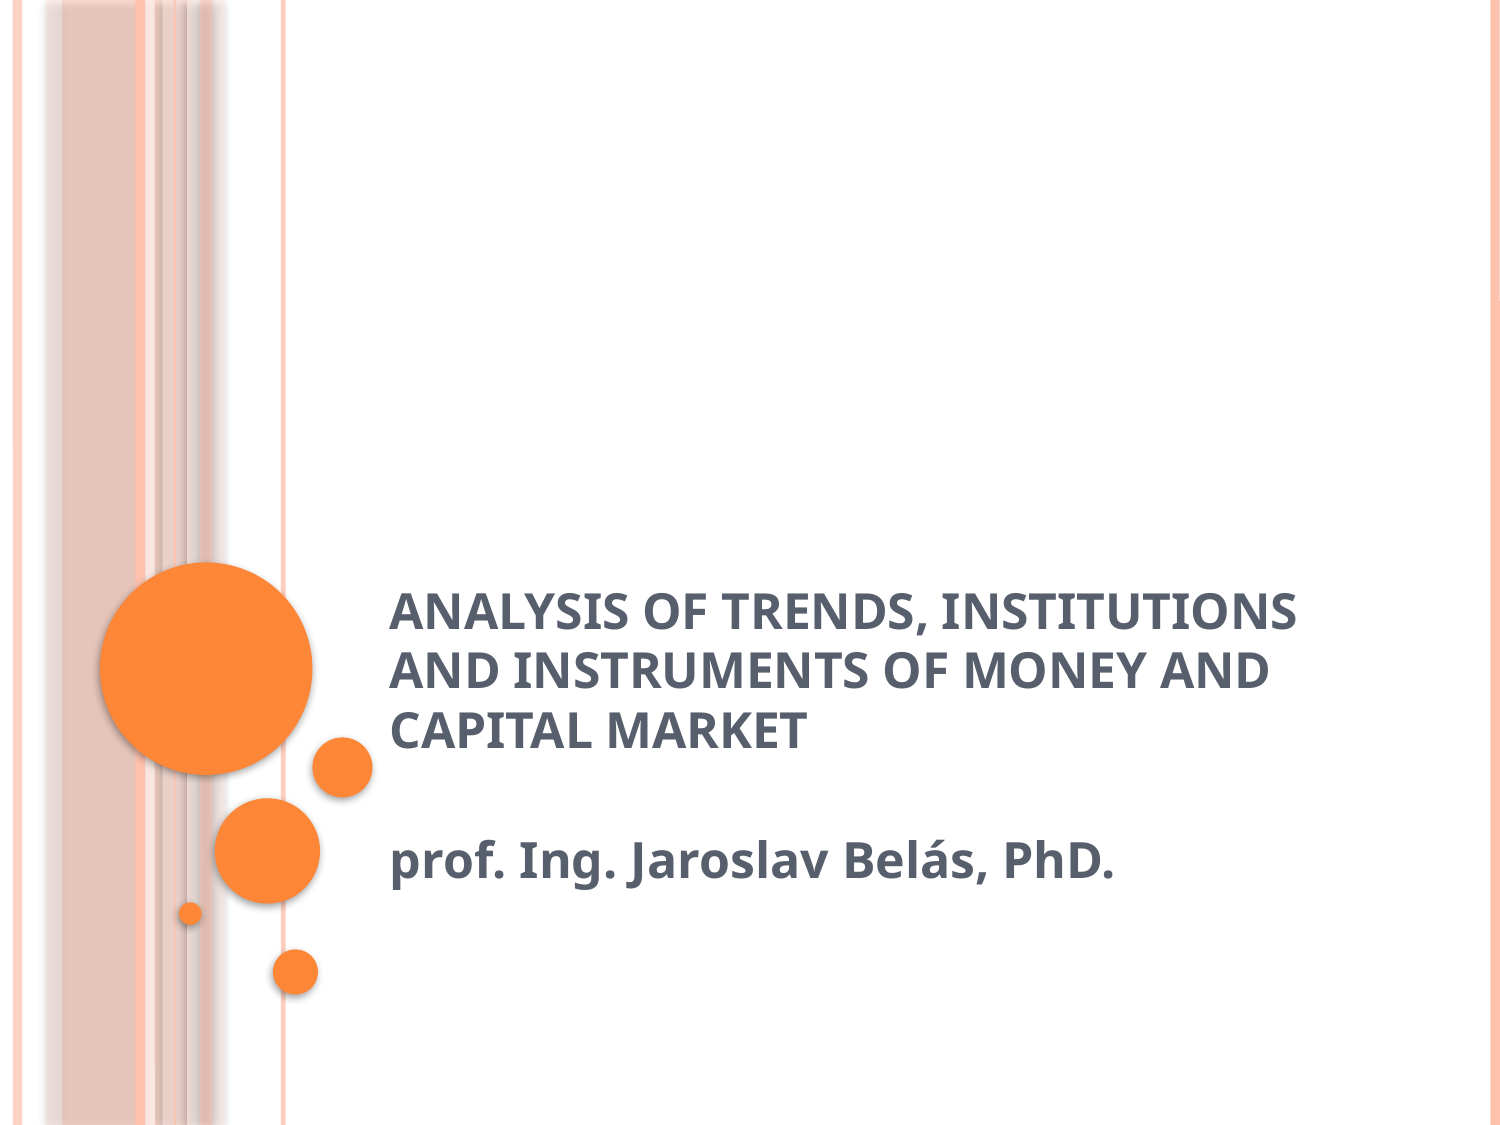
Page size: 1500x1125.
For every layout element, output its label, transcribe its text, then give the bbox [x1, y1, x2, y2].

title Analysis of trends, institutions and instruments of money and capital market [375, 512, 1388, 820]
subtitle prof. Ing. Jaroslav Belás, PhD. [375, 820, 1388, 1046]
